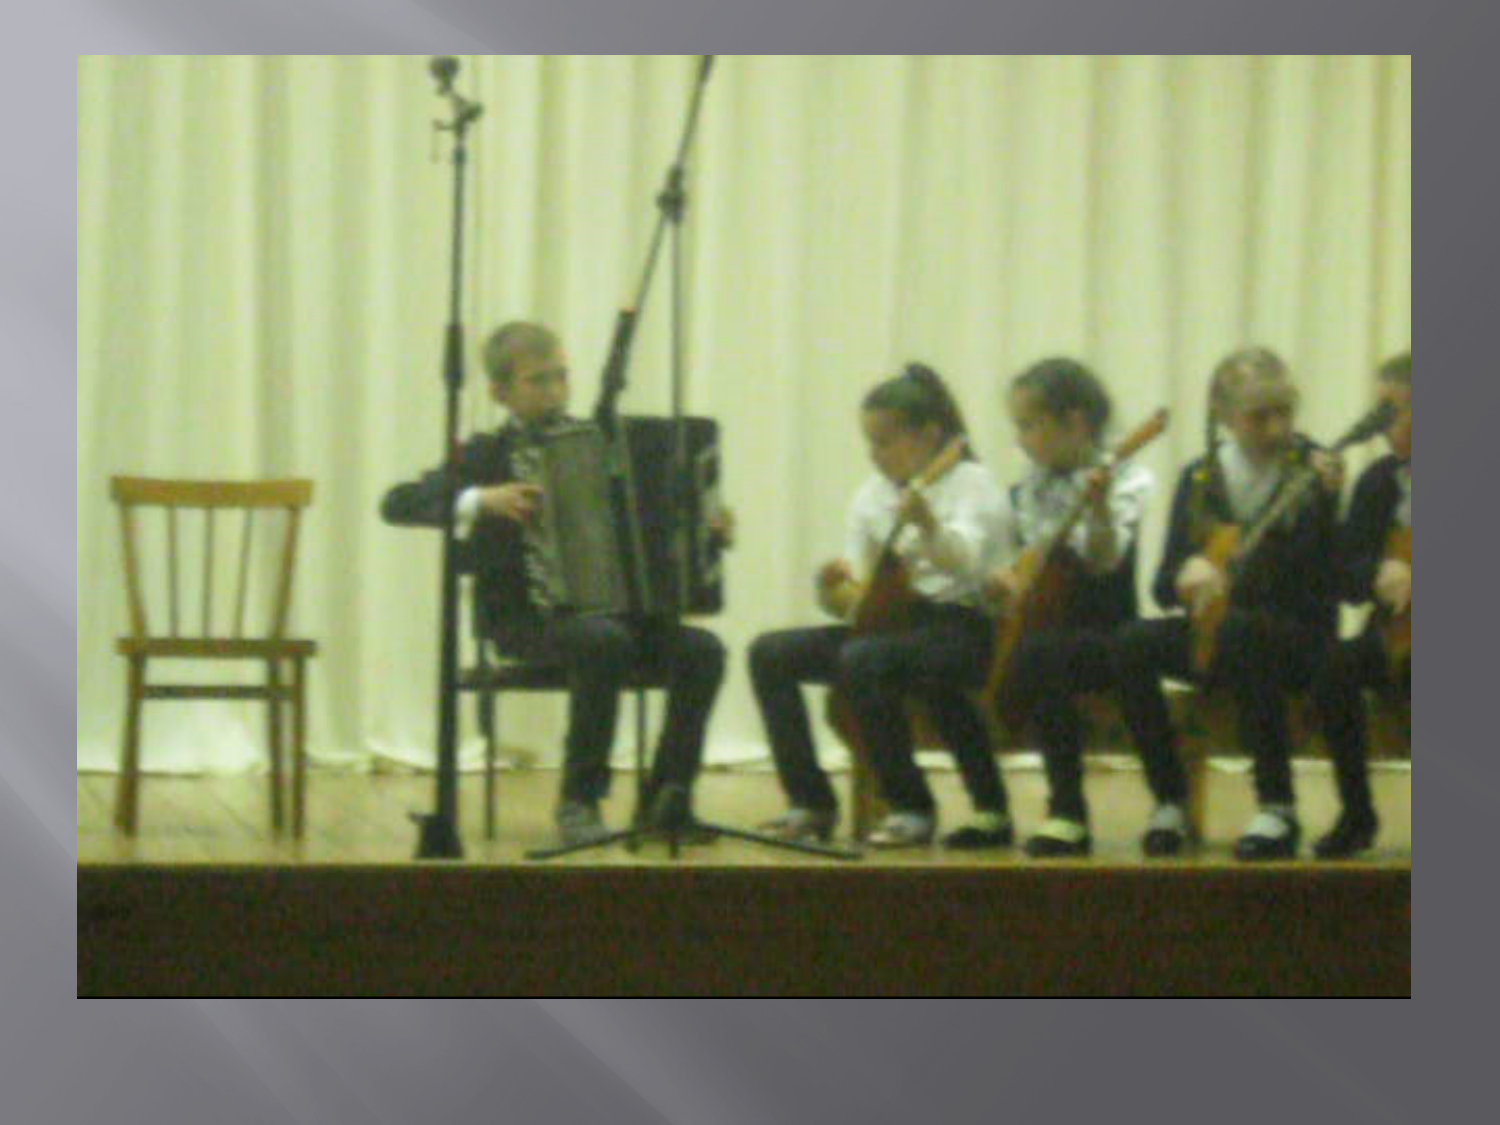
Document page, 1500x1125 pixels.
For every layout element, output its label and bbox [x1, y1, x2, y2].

text_box [76, 54, 1412, 1000]
